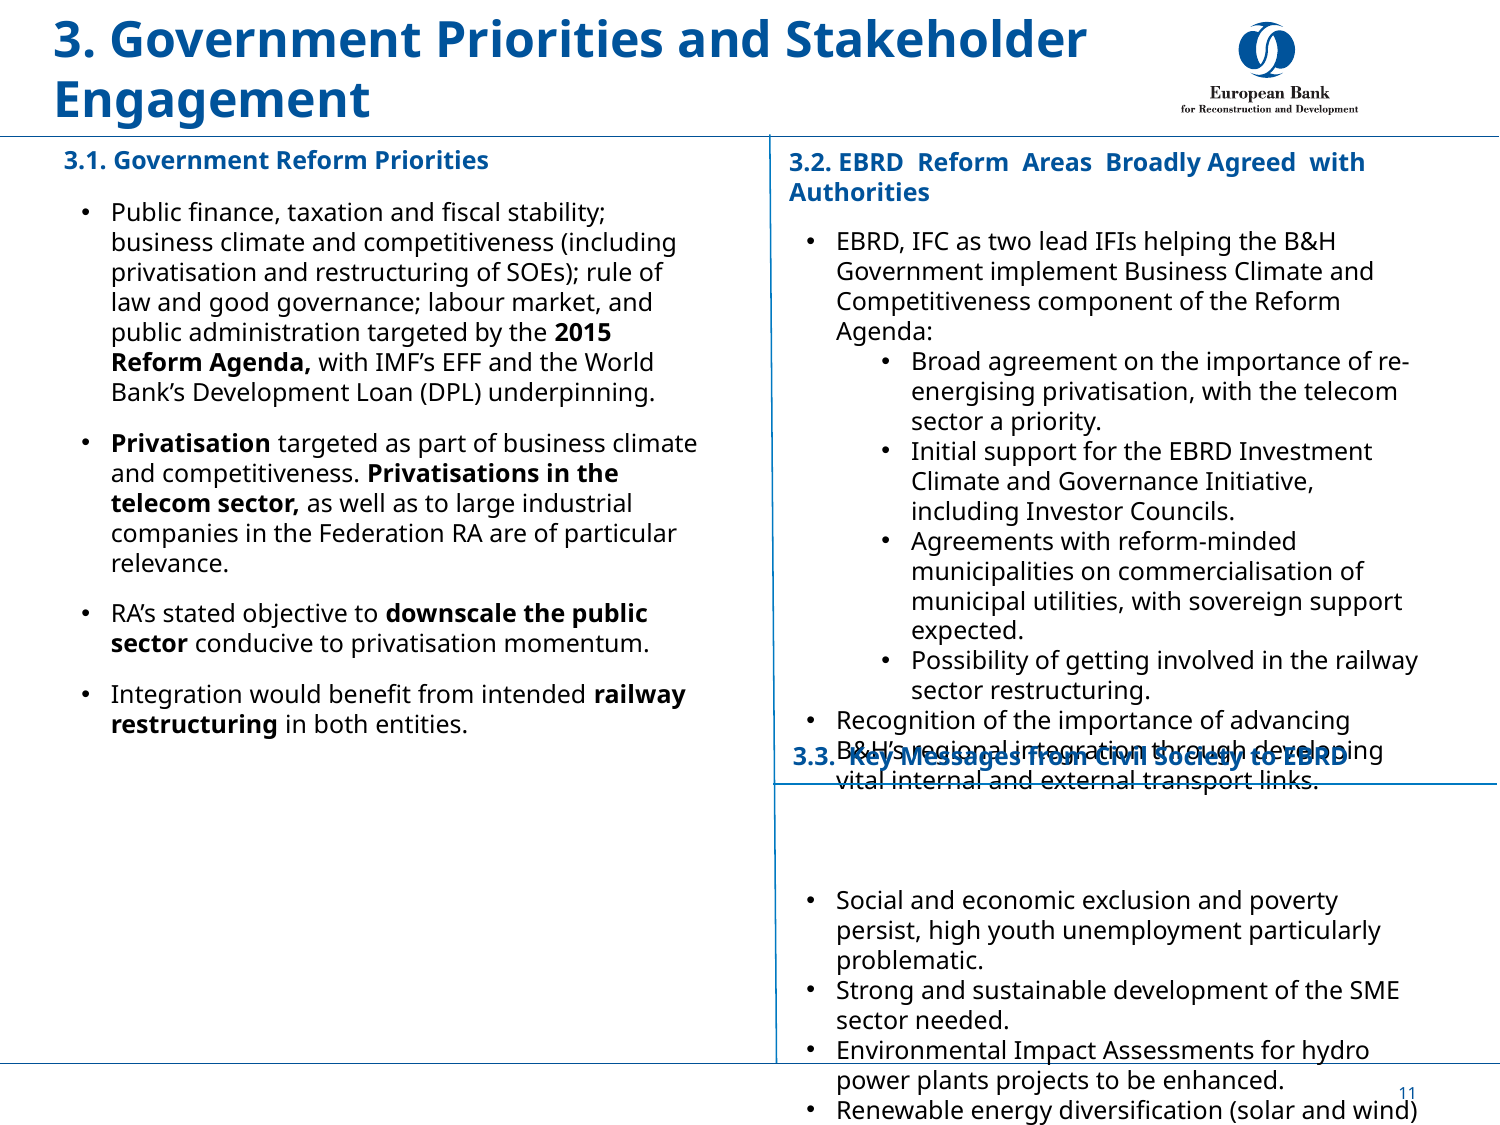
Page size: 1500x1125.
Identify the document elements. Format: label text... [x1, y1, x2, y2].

text_box 3.2. EBRD Reform Areas Broadly Agreed with Authorities EBRD, IFC as two lead IFIs helping the B&H Government implement Business Climate and Competitiveness component of the Reform Agenda: Broad agreement on the importance of re-energising privatisation, with the telecom sector a priority. Initial support for the EBRD Investment Climate and Governance Initiative, including Investor Councils. Agreements with reform-minded municipalities on commercialisation of municipal utilities, with sovereign support expected. Possibility of getting involved in the railway sector restructuring. Recognition of the importance of advancing B&H’s regional integration through developing vital internal and external transport links. Social and economic exclusion and poverty persist, high youth unemployment particularly problematic. Strong and sustainable development of the SME sector needed. Environmental Impact Assessments for hydro power plants projects to be enhanced. Renewable energy diversification (solar and wind) needed. [789, 138, 1439, 783]
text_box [769, 134, 777, 1064]
title 3. Government Priorities and Stakeholder Engagement [53, 0, 1198, 135]
text_box 3.1. Government Reform Priorities Public finance, taxation and fiscal stability; business climate and competitiveness (including privatisation and restructuring of SOEs); rule of law and good governance; labour market, and public administration targeted by the 2015 Reform Agenda, with IMF’s EFF and the World Bank’s Development Loan (DPL) underpinning. Privatisation targeted as part of business climate and competitiveness. Privatisations in the telecom sector, as well as to large industrial companies in the Federation RA are of particular relevance. RA’s stated objective to downscale the public sector conducive to privatisation momentum. Integration would benefit from intended railway restructuring in both entities. [64, 137, 723, 835]
text_box 3.3. Key Messages from Civil Society to EBRD [792, 733, 1383, 779]
text_box 3.2. EBRD Reform Areas Broadly Agreed with Authorities EBRD, IFC as two lead IFIs helping the B&H Government implement Business Climate and Competitiveness component of the Reform Agenda: Broad agreement on the importance of re-energising privatisation, with the telecom sector a priority. Initial support for the EBRD Investment Climate and Governance Initiative, including Investor Councils. Agreements with reform-minded municipalities on commercialisation of municipal utilities, with sovereign support expected. Possibility of getting involved in the railway sector restructuring. Recognition of the importance of advancing B&H’s regional integration through developing vital internal and external transport links. Social and economic exclusion and poverty persist, high youth unemployment particularly problematic. Strong and sustainable development of the SME sector needed. Environmental Impact Assessments for hydro power plants projects to be enhanced. Renewable energy diversification (solar and wind) needed. [789, 792, 1439, 1125]
